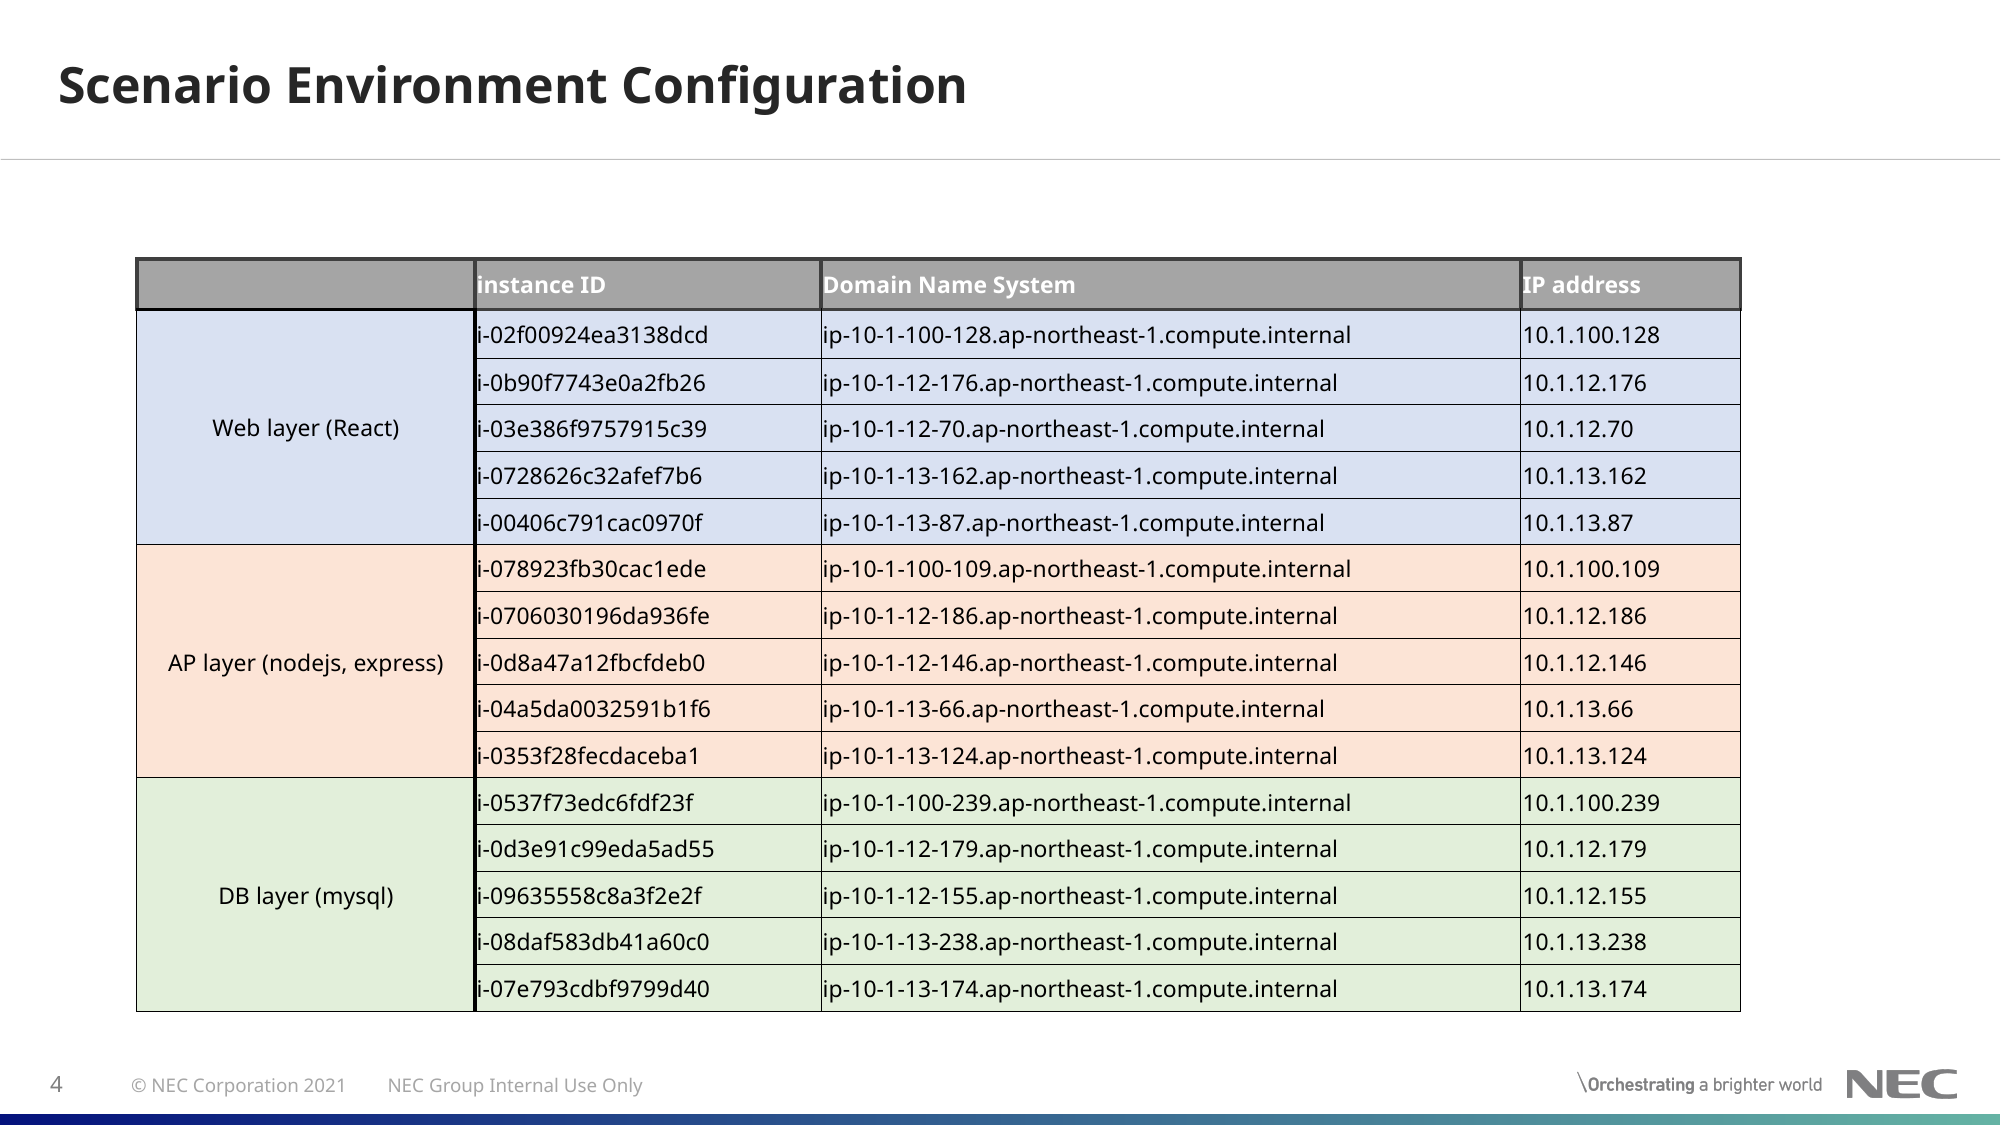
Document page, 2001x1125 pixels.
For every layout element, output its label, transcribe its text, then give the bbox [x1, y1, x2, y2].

table_cell 10.1.13.162 [1521, 452, 1740, 498]
table_cell ip-10-1-100-239.ap-northeast-1.compute.internal [822, 778, 1520, 824]
table_cell 10.1.12.186 [1521, 592, 1740, 638]
table_cell ip-10-1-13-174.ap-northeast-1.compute.internal [822, 965, 1520, 1011]
table_cell i-07e793cdbf9799d40 [477, 965, 821, 1011]
table_cell 10.1.13.238 [1521, 918, 1740, 964]
table_cell ip-10-1-100-128.ap-northeast-1.compute.internal [822, 311, 1520, 358]
table_cell ip-10-1-100-109.ap-northeast-1.compute.internal [822, 545, 1520, 591]
table_cell 10.1.12.155 [1521, 872, 1740, 917]
table_cell ip-10-1-12-176.ap-northeast-1.compute.internal [822, 359, 1520, 404]
table_cell 10.1.13.87 [1521, 499, 1740, 544]
table_cell i-04a5da0032591b1f6 [477, 685, 821, 731]
table_cell 10.1.12.70 [1521, 405, 1740, 451]
table_header IP address [1523, 261, 1739, 308]
table_header [139, 261, 473, 308]
picture [0, 0, 2001, 1125]
table_cell 10.1.100.128 [1521, 311, 1740, 358]
table_header instance ID [477, 261, 819, 308]
table_cell AP layer (nodejs, express) [137, 545, 473, 777]
table_cell 10.1.12.176 [1521, 359, 1740, 404]
table_cell DB layer (mysql) [137, 778, 473, 1011]
table_cell i-0d3e91c99eda5ad55 [477, 825, 821, 871]
table_cell i-03e386f9757915c39 [477, 405, 821, 451]
table_cell ip-10-1-13-238.ap-northeast-1.compute.internal [822, 918, 1520, 964]
table_cell i-09635558c8a3f2e2f [477, 872, 821, 917]
table_cell ip-10-1-13-66.ap-northeast-1.compute.internal [822, 685, 1520, 731]
table_cell ip-10-1-12-186.ap-northeast-1.compute.internal [822, 592, 1520, 638]
table_cell i-0728626c32afef7b6 [477, 452, 821, 498]
table_cell ip-10-1-12-155.ap-northeast-1.compute.internal [822, 872, 1520, 917]
table_cell Web layer (React) [137, 311, 473, 544]
title Scenario Environment Configuration [43, 33, 1957, 135]
table_cell 10.1.100.109 [1521, 545, 1740, 591]
table_cell i-0537f73edc6fdf23f [477, 778, 821, 824]
table_cell i-02f00924ea3138dcd [477, 311, 821, 358]
table_cell 10.1.13.66 [1521, 685, 1740, 731]
table_cell i-08daf583db41a60c0 [477, 918, 821, 964]
table_cell i-00406c791cac0970f [477, 499, 821, 544]
table_cell ip-10-1-13-124.ap-northeast-1.compute.internal [822, 732, 1520, 777]
table_cell i-0b90f7743e0a2fb26 [477, 359, 821, 404]
table_cell ip-10-1-12-146.ap-northeast-1.compute.internal [822, 639, 1520, 684]
table_cell 10.1.12.146 [1521, 639, 1740, 684]
table_cell i-0353f28fecdaceba1 [477, 732, 821, 777]
table_cell ip-10-1-12-70.ap-northeast-1.compute.internal [822, 405, 1520, 451]
table_cell i-0d8a47a12fbcfdeb0 [477, 639, 821, 684]
table_cell 10.1.13.124 [1521, 732, 1740, 777]
table_header Domain Name System [823, 261, 1519, 308]
table_cell i-078923fb30cac1ede [477, 545, 821, 591]
table_cell i-0706030196da936fe [477, 592, 821, 638]
table_cell ip-10-1-13-87.ap-northeast-1.compute.internal [822, 499, 1520, 544]
table_cell 10.1.13.174 [1521, 965, 1740, 1011]
table_cell 10.1.100.239 [1521, 778, 1740, 824]
table_cell ip-10-1-13-162.ap-northeast-1.compute.internal [822, 452, 1520, 498]
table_cell ip-10-1-12-179.ap-northeast-1.compute.internal [822, 825, 1520, 871]
table_cell 10.1.12.179 [1521, 825, 1740, 871]
